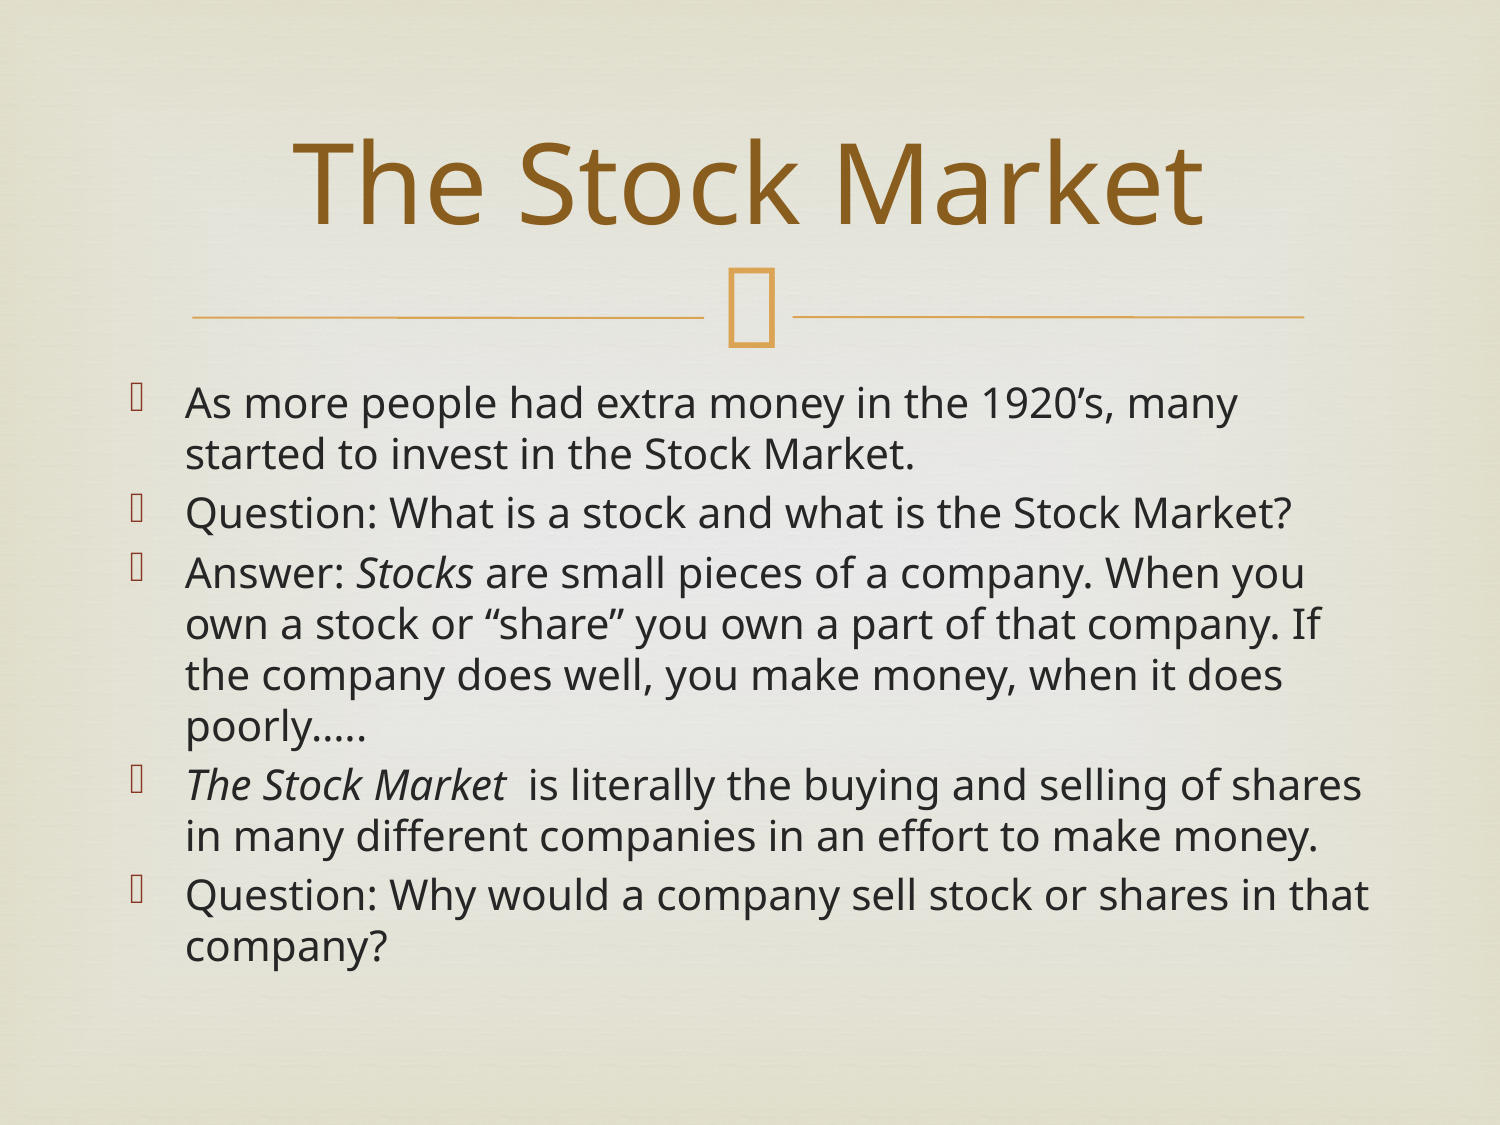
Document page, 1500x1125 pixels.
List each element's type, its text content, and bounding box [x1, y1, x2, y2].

list As more people had extra money in the 1920’s, many started to invest in the Stock Market. Question: What is a stock and what is the Stock Market? Answer: Stocks are small pieces of a company. When you own a stock or “share” you own a part of that company. If the company does well, you make money, when it does poorly….. The Stock Market is literally the buying and selling of shares in many different companies in an effort to make money. Question: Why would a company sell stock or shares in that company? [114, 368, 1386, 1005]
title The Stock Market [112, 93, 1386, 267]
